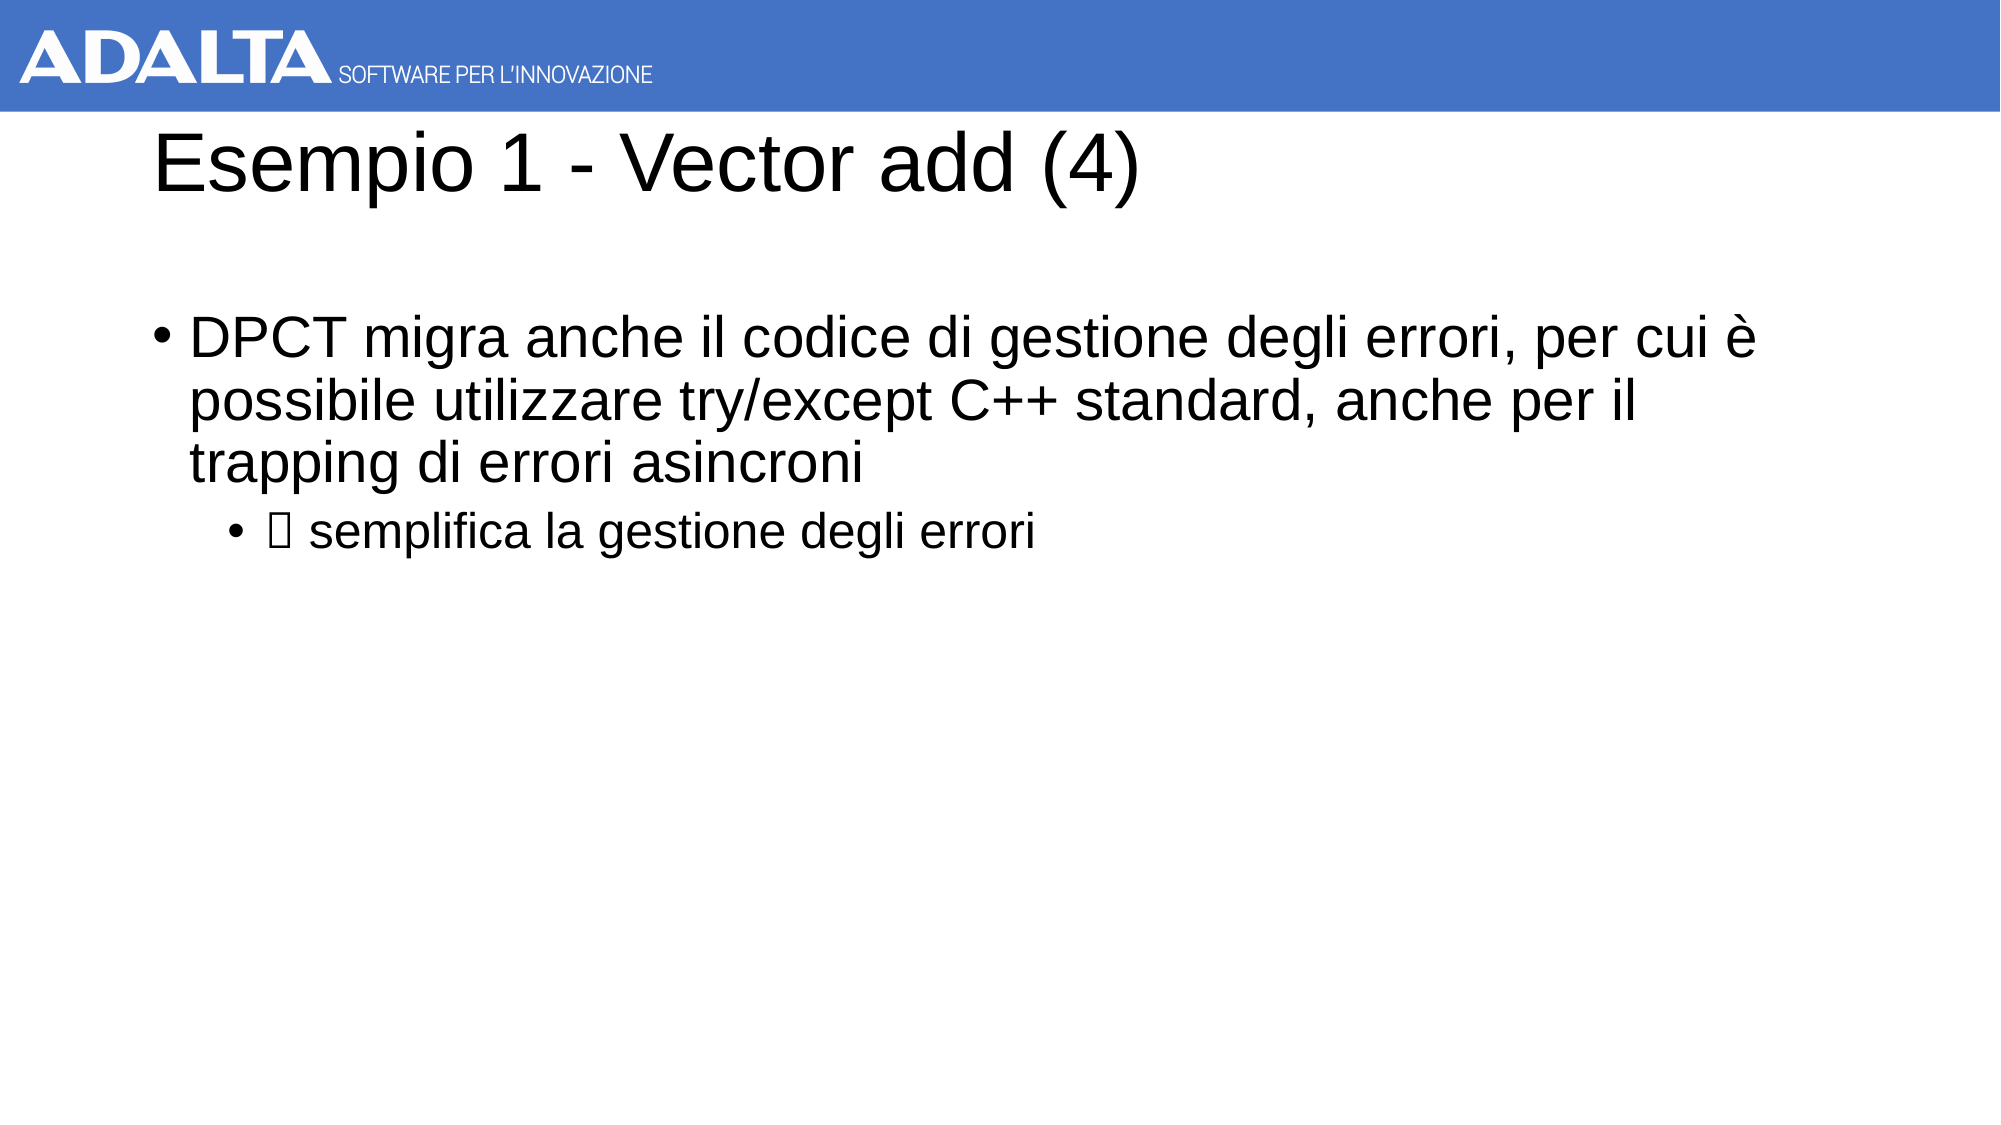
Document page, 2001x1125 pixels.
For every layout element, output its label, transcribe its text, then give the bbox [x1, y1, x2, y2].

picture [13, 23, 658, 88]
list DPCT migra anche il codice di gestione degli errori, per cui è possibile utilizzare try/except C++ standard, anche per il trapping di errori asincroni  semplifica la gestione degli errori [137, 299, 1863, 1014]
title Esempio 1 - Vector add (4) [137, 111, 1922, 278]
